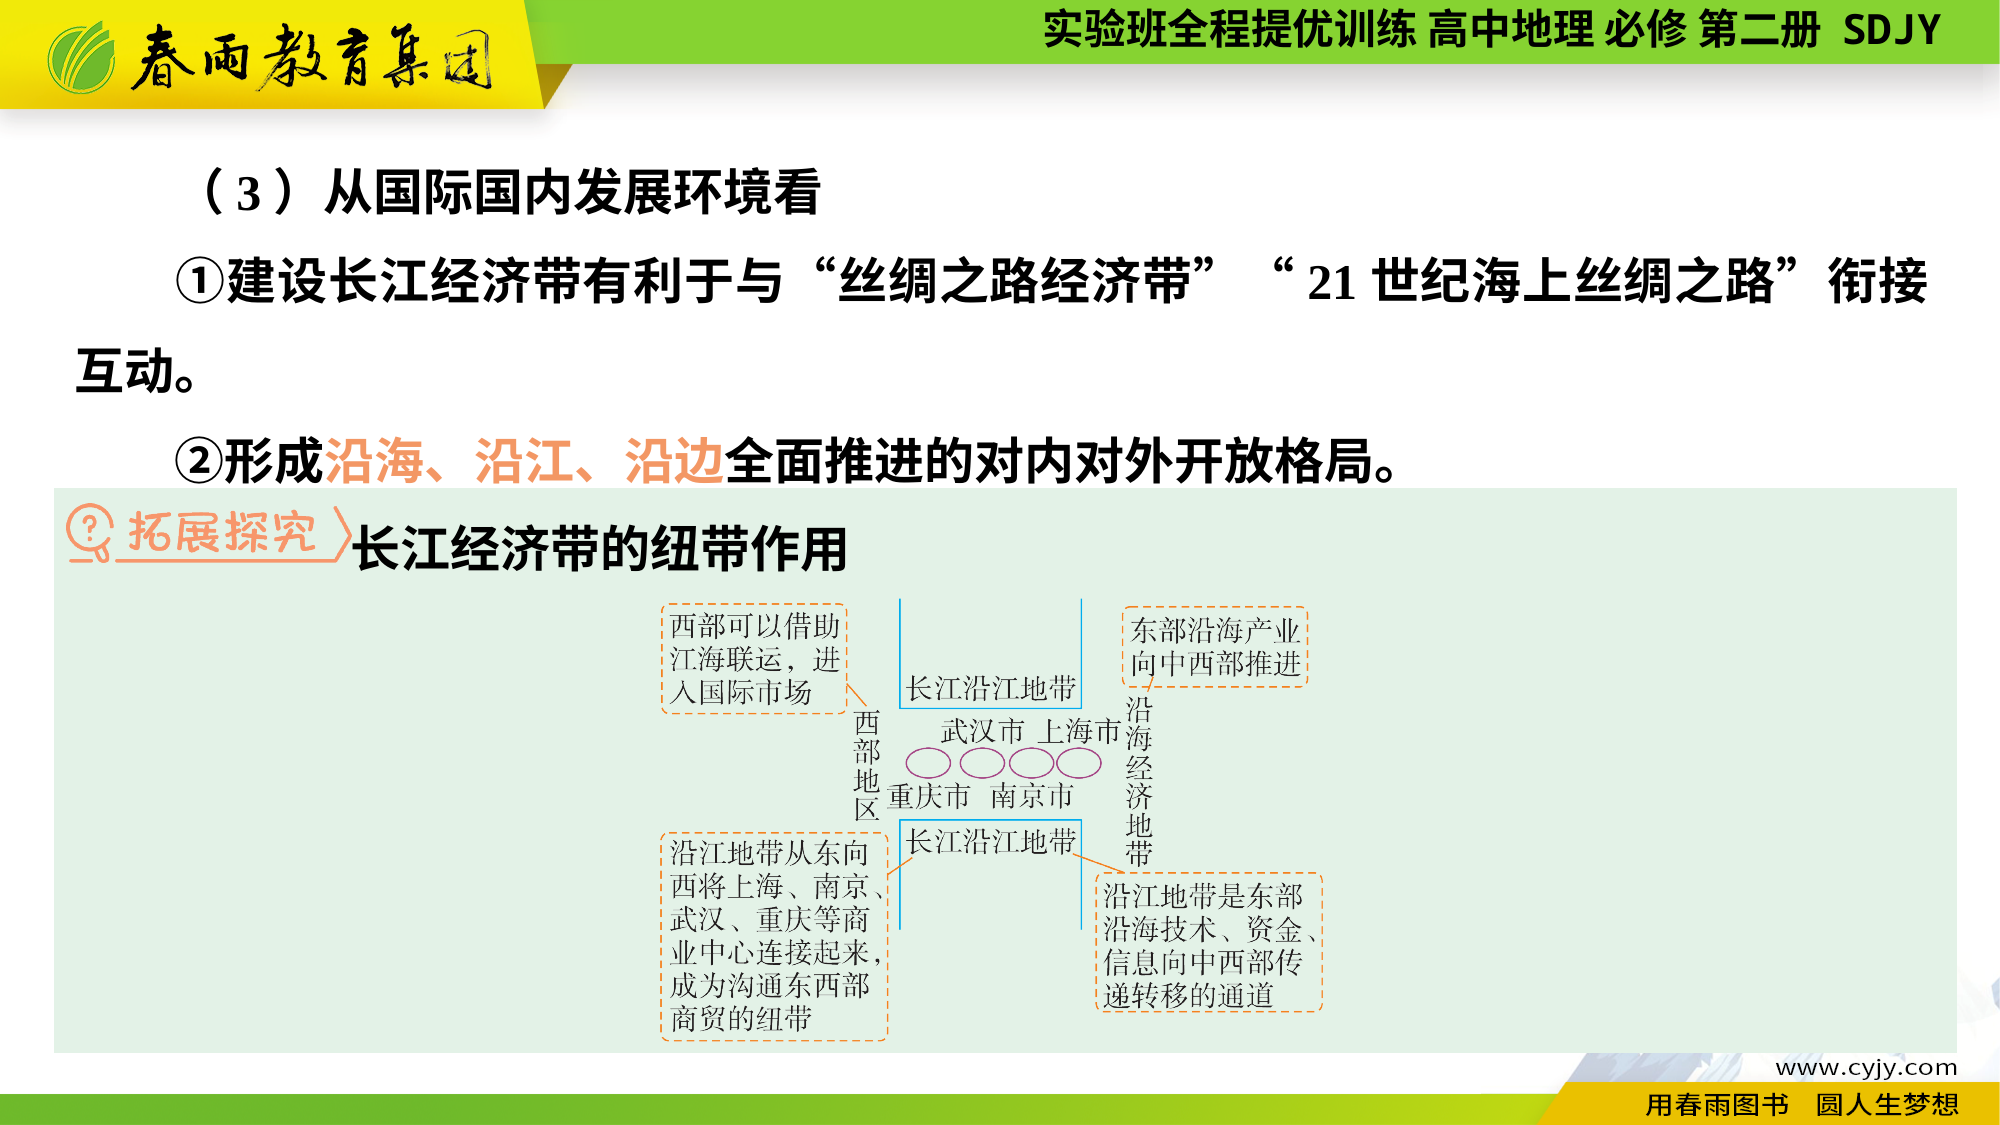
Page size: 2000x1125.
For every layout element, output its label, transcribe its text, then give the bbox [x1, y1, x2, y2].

list （3）从国际国内发展环境看 ①建设长江经济带有利于与“丝绸之路经济带”“21世纪海上丝绸之路”衔接互动。 ②形成沿海、沿江、沿边全面推进的对内对外开放格局。 [59, 122, 1944, 480]
text_box 长江经济带的纽带作用 [59, 480, 1944, 485]
picture [0, 0, 2000, 1125]
